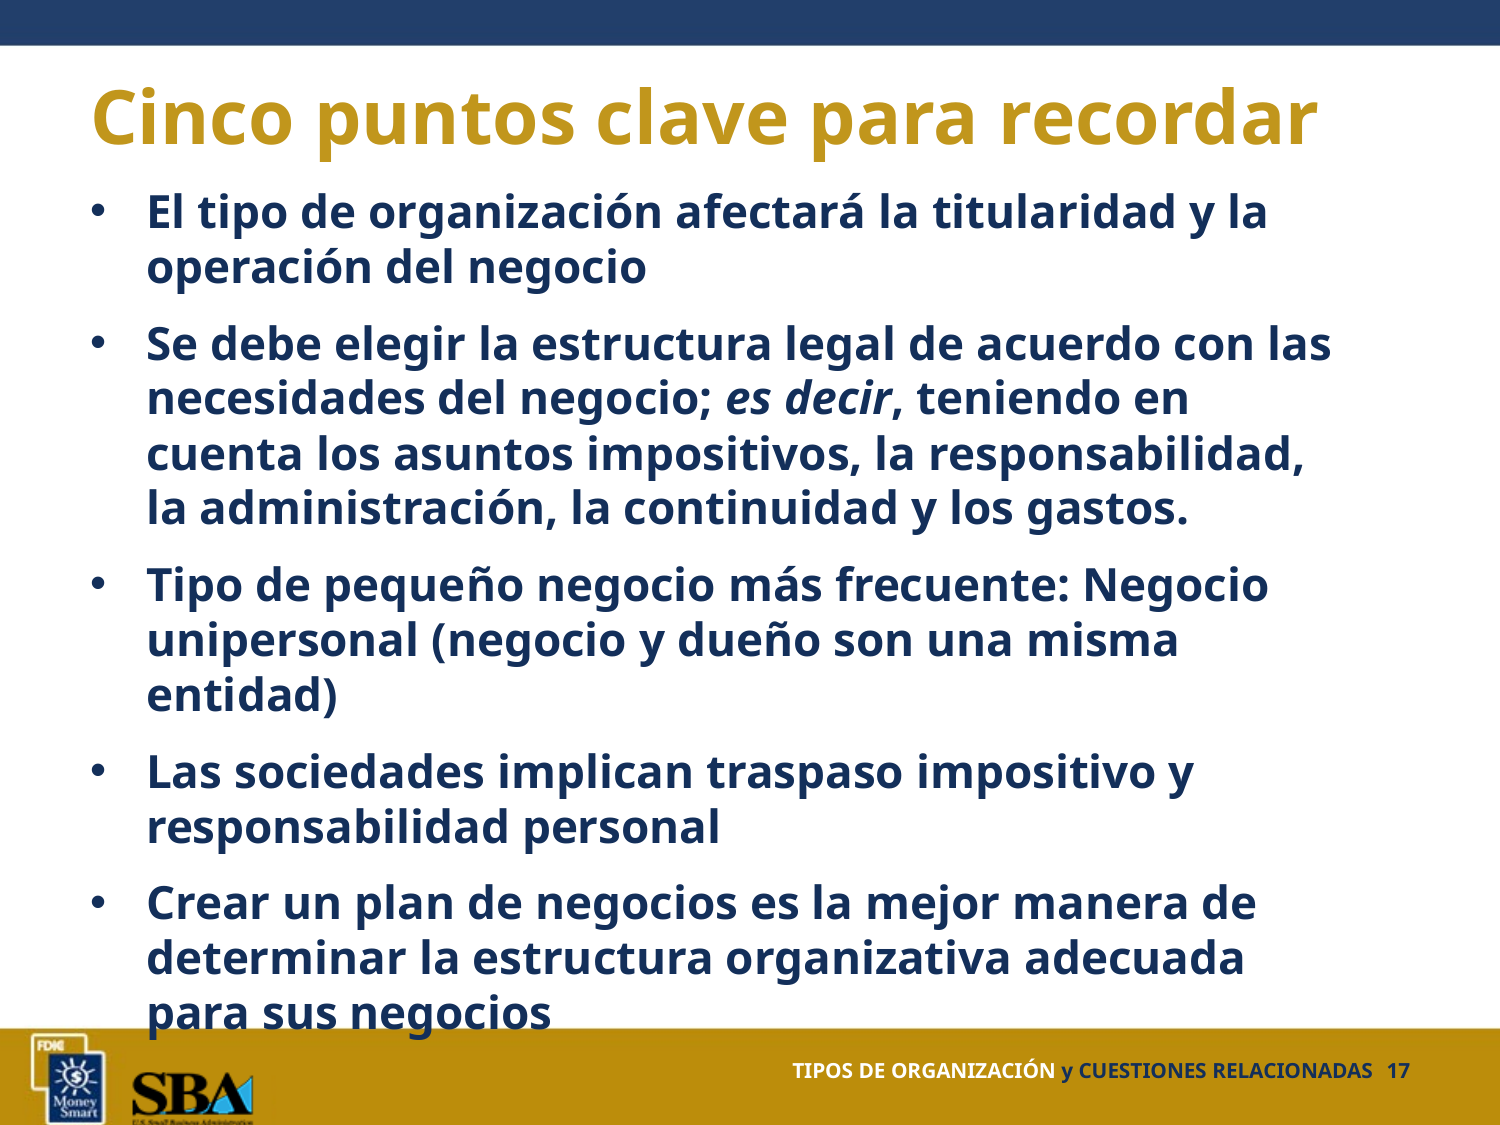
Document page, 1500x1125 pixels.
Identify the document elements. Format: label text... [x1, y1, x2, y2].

picture [0, 0, 1500, 1125]
list El tipo de organización afectará la titularidad y la operación del negocio Se debe elegir la estructura legal de acuerdo con las necesidades del negocio; es decir, teniendo en cuenta los asuntos impositivos, la responsabilidad, la administración, la continuidad y los gastos. Tipo de pequeño negocio más frecuente: Negocio unipersonal (negocio y dueño son una misma entidad) Las sociedades implican traspaso impositivo y responsabilidad personal Crear un plan de negocios es la mejor manera de determinar la estructura organizativa adecuada para sus negocios [74, 174, 1363, 1013]
title Cinco puntos clave para recordar [74, 62, 1426, 163]
